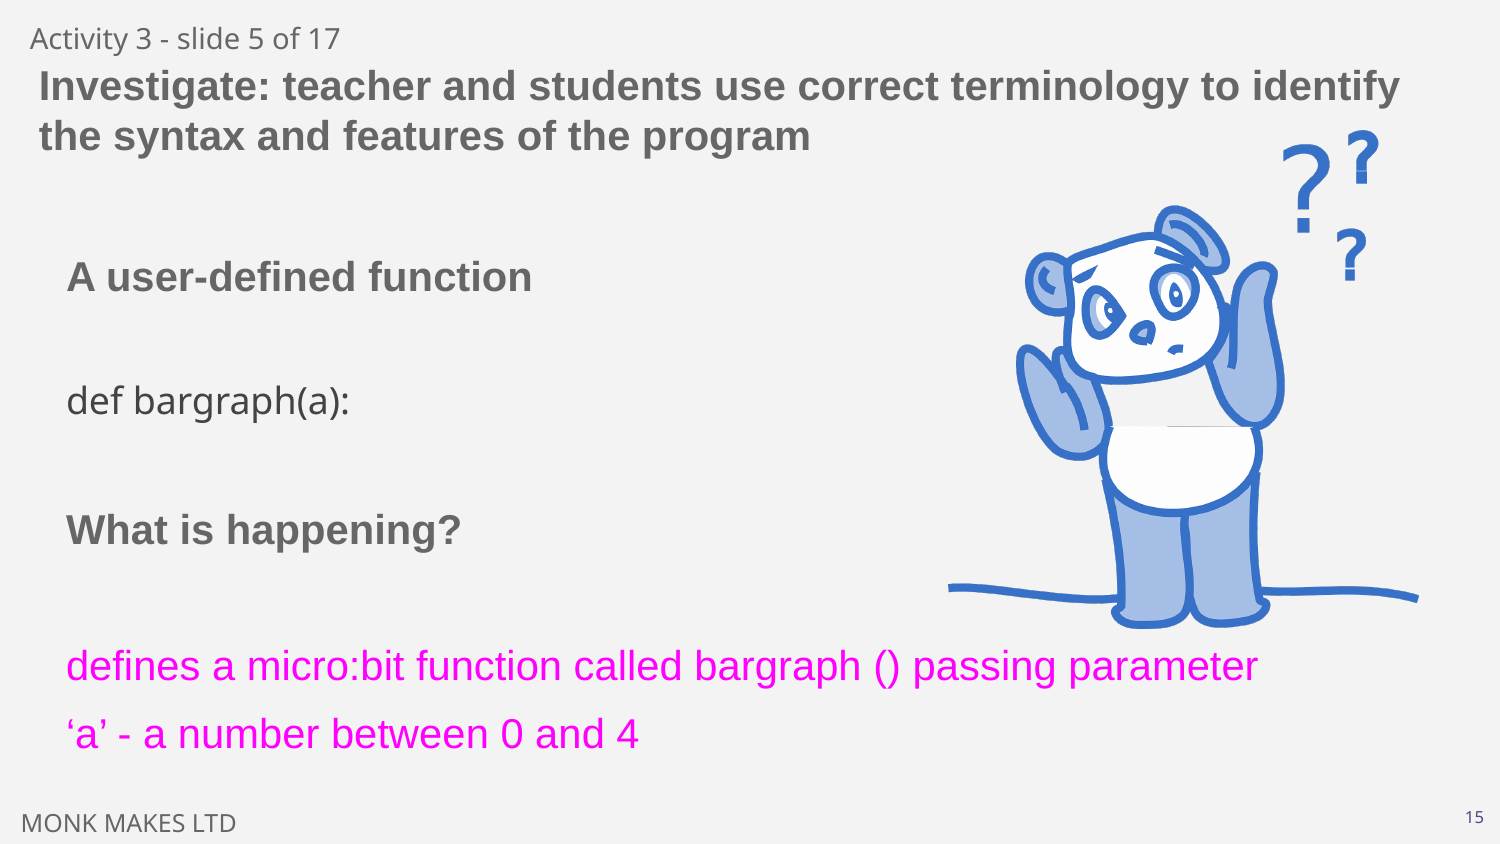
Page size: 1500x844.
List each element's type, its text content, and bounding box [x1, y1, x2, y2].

text_box A user-defined function def bargraph(a): What is happening? defines a micro:bit function called bargraph () passing parameter ‘a’ - a number between 0 and 4 [51, 166, 1316, 793]
slide_number ‹#› [1448, 792, 1500, 844]
subtitle Activity 3 - slide 5 of 17 [14, 0, 1500, 52]
title Investigate: teacher and students use correct terminology to identify the syntax and features of the program [24, 52, 1422, 167]
picture [944, 130, 1423, 629]
